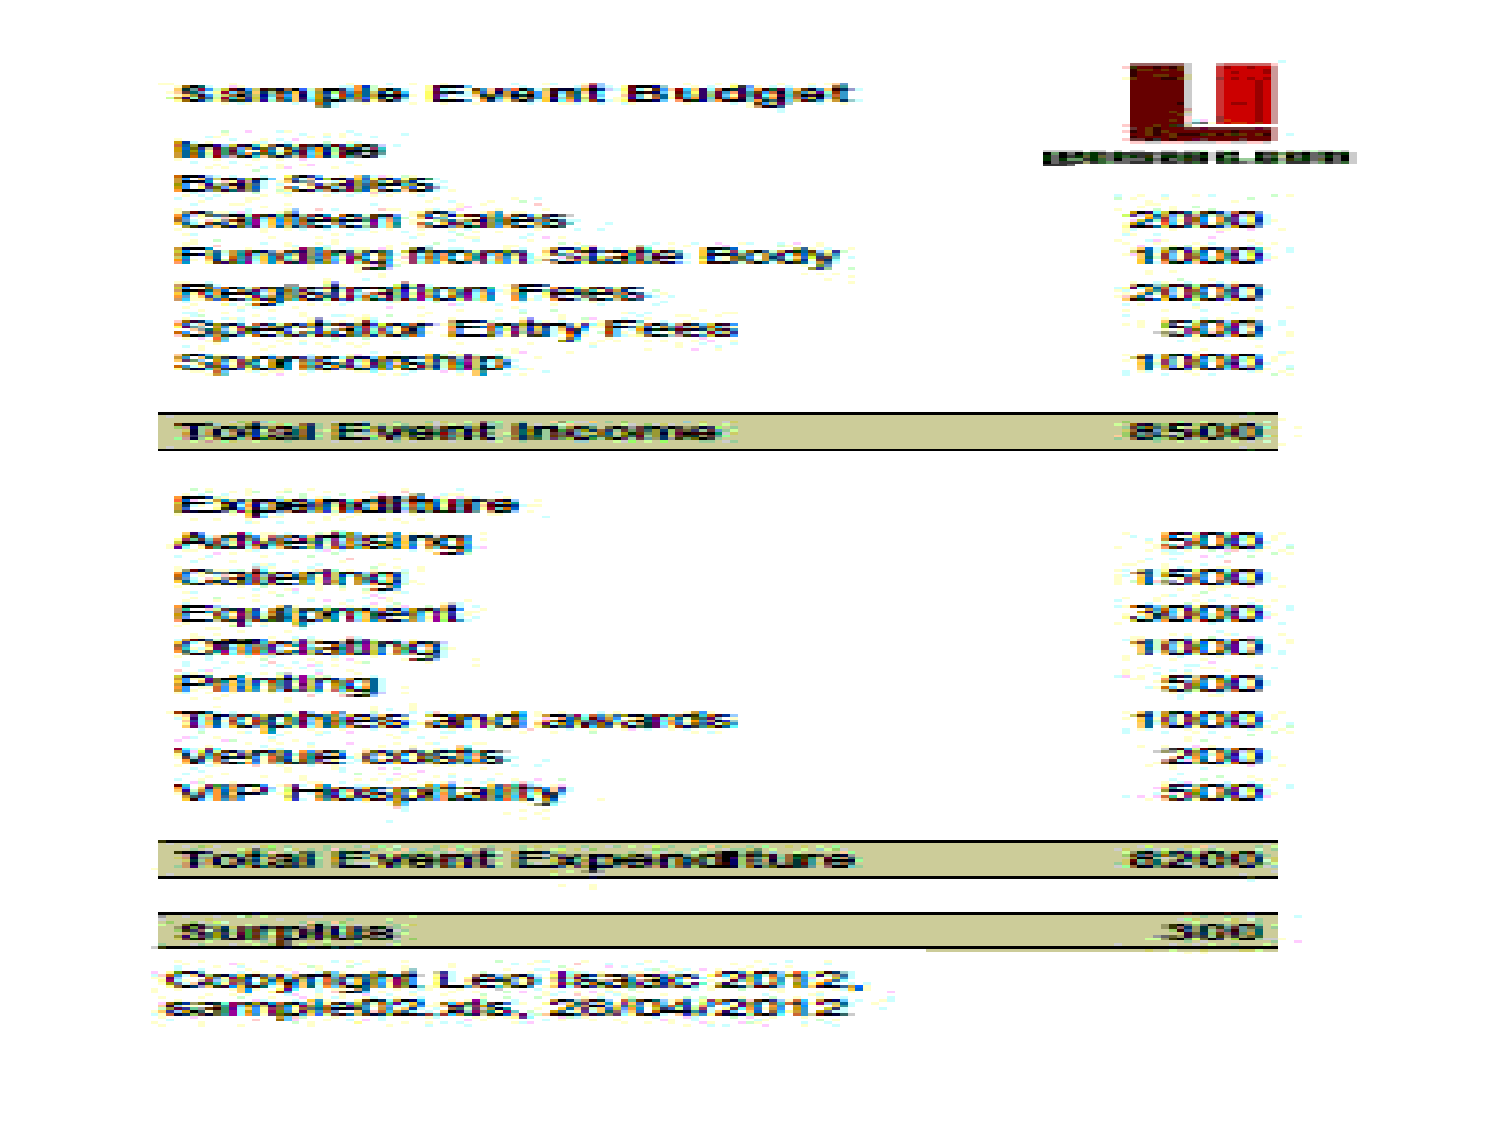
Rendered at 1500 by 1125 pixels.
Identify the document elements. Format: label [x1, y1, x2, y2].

picture [111, 30, 1412, 1047]
